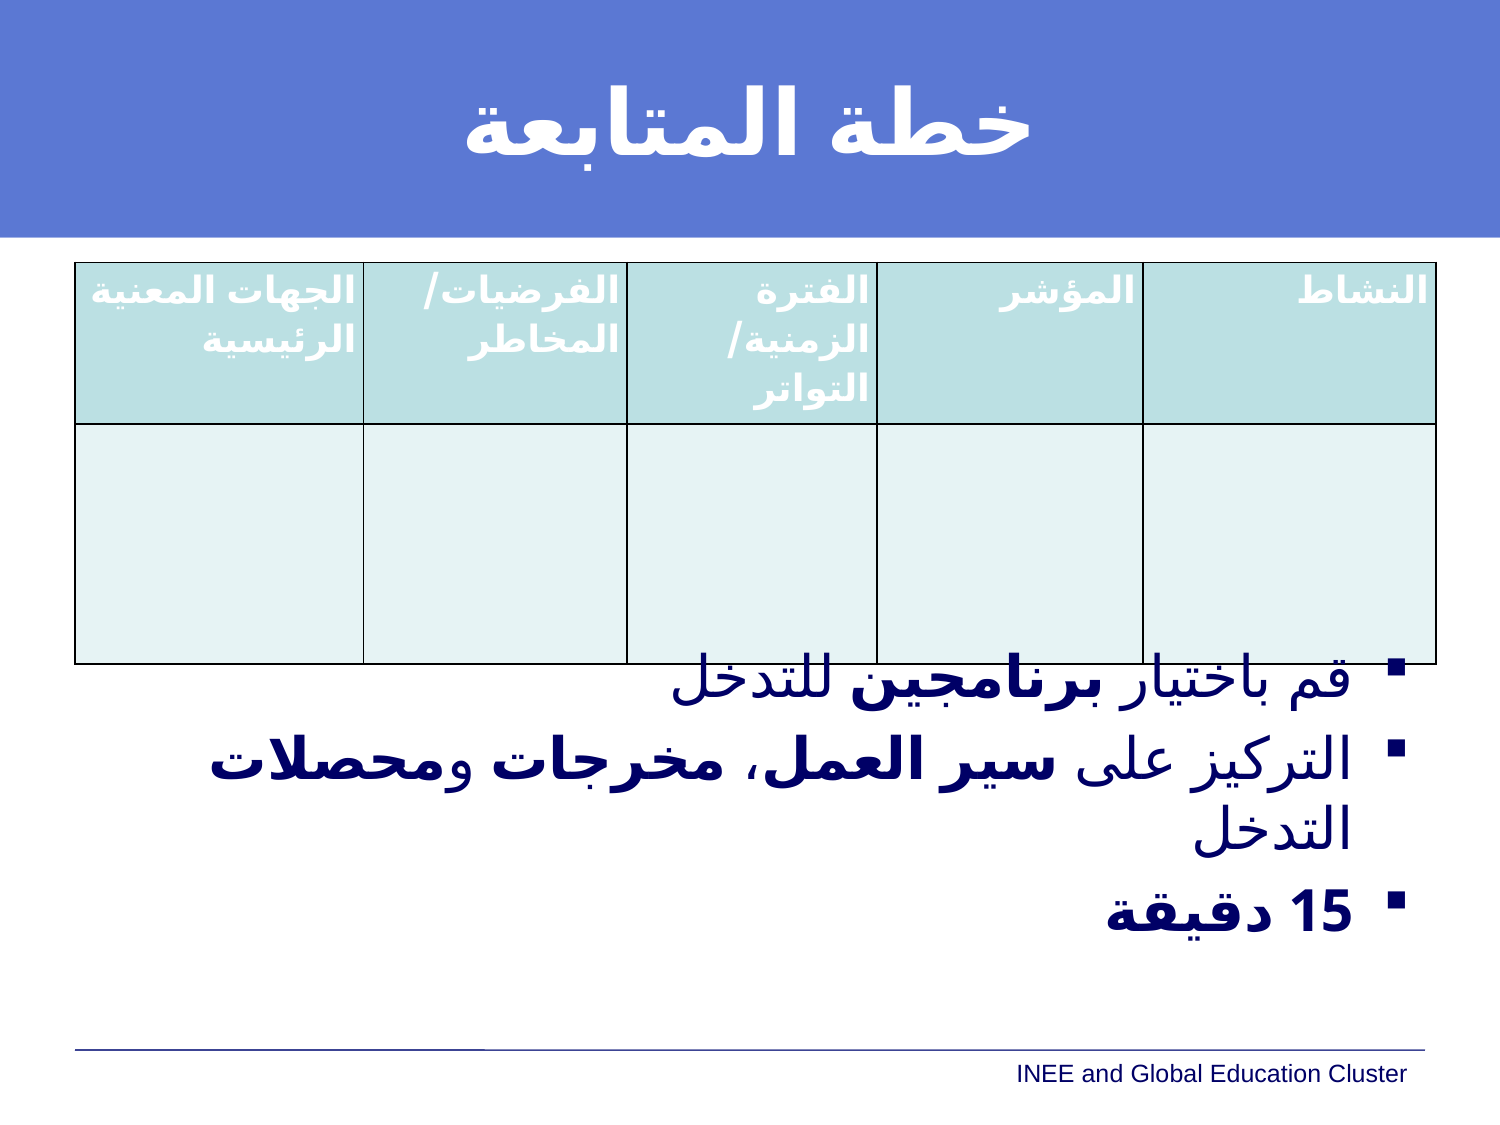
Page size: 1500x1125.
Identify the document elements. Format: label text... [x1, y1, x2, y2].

table_cell [1144, 425, 1435, 663]
table_header الفترة الزمنية/ التواتر [628, 263, 876, 423]
list قم باختيار برنامجين للتدخل التركيز على سير العمل، مخرجات ومحصلات التدخل 15 دقيقة [81, 631, 1426, 1006]
table_header المؤشر [878, 263, 1142, 423]
title خطة المتابعة [74, 24, 1426, 213]
table_header الفرضيات/ المخاطر [364, 263, 626, 423]
table_header النشاط [1144, 263, 1435, 423]
table_header الجهات المعنية الرئيسية [76, 263, 363, 423]
table_cell [364, 425, 626, 631]
table_cell [76, 425, 363, 663]
table_cell [878, 425, 1142, 631]
footer INEE and Global Education Cluster [75, 1049, 1431, 1103]
table_cell [628, 425, 876, 631]
